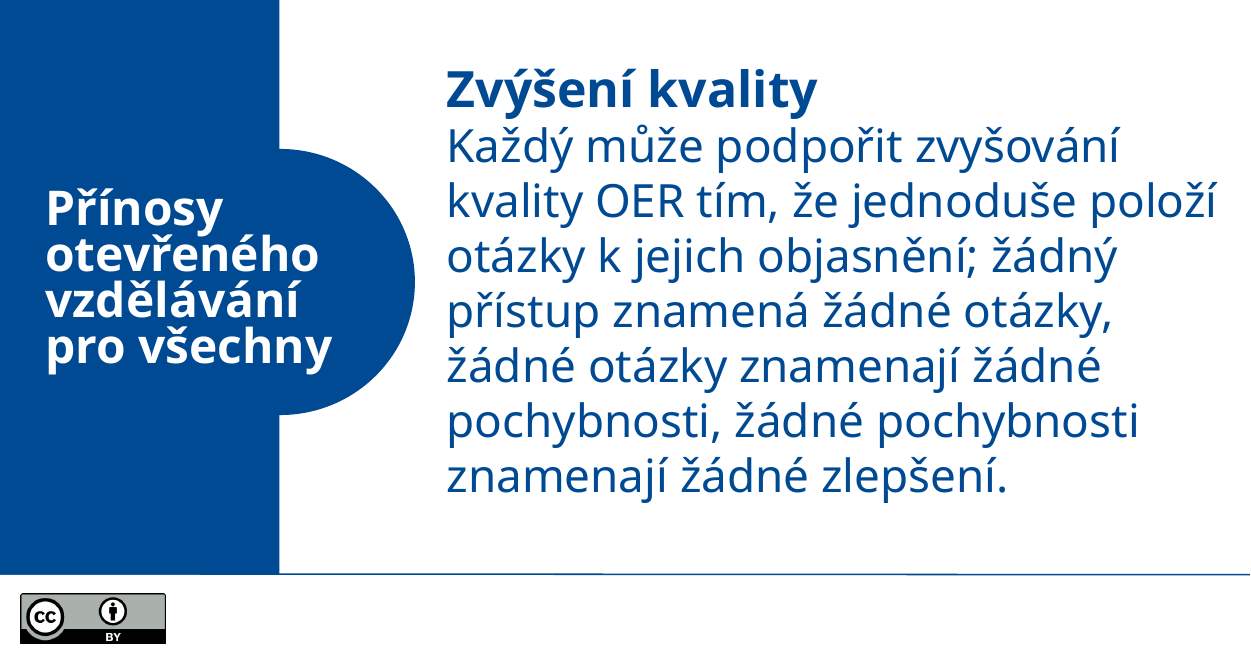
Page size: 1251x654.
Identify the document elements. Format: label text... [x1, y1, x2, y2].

text_box Přínosy otevřeného vzdělávání pro všechny [30, 173, 400, 388]
text_box Zvýšení kvality Každý může podpořit zvyšování kvality OER tím, že jednoduše položí otázky k jejich objasnění; žádný přístup znamená žádné otázky, žádné otázky znamenají žádné pochybnosti, žádné pochybnosti znamenají žádné zlepšení. [431, 42, 1243, 517]
text_box [0, 582, 1250, 654]
text_box [198, 388, 362, 416]
text_box [400, 221, 415, 343]
text_box [203, 148, 358, 173]
picture [20, 592, 166, 645]
text_box [0, 0, 280, 573]
